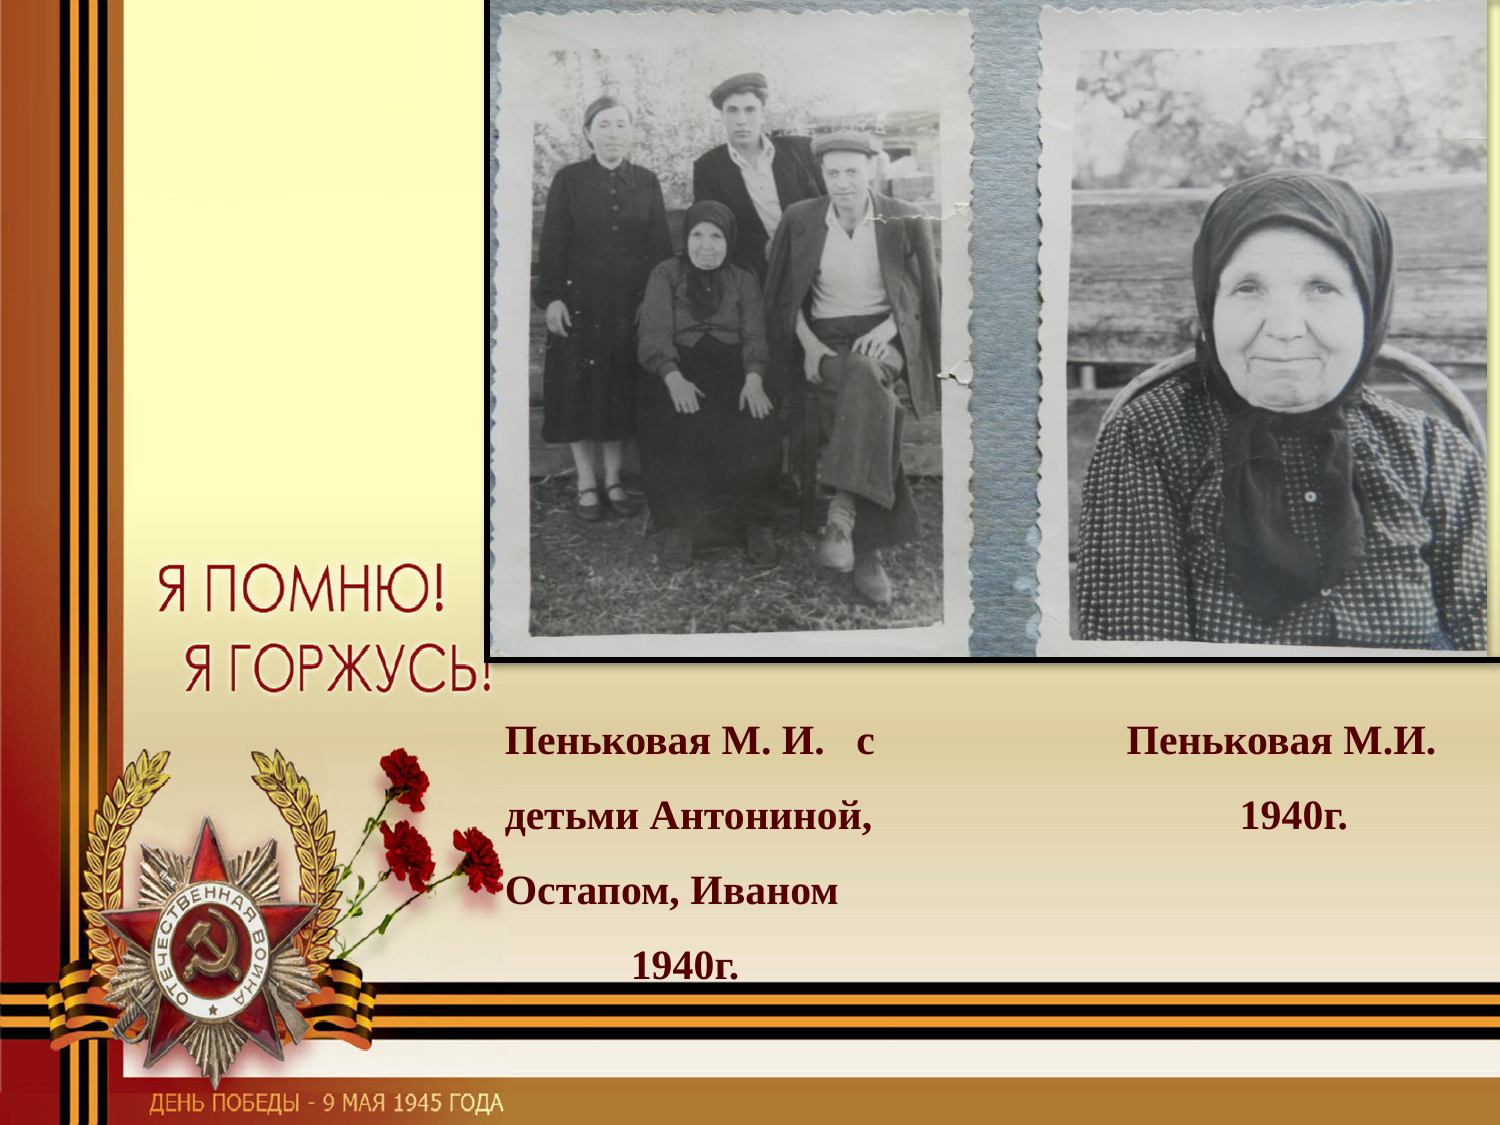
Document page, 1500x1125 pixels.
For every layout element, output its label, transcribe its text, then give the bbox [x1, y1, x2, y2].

picture [489, 0, 1500, 657]
picture [0, 0, 1500, 1125]
text_box Пеньковая М. И. с Пеньковая М.И. детьми Антониной, 1940г. Остапом, Иваном 1940г. [490, 680, 1500, 1125]
